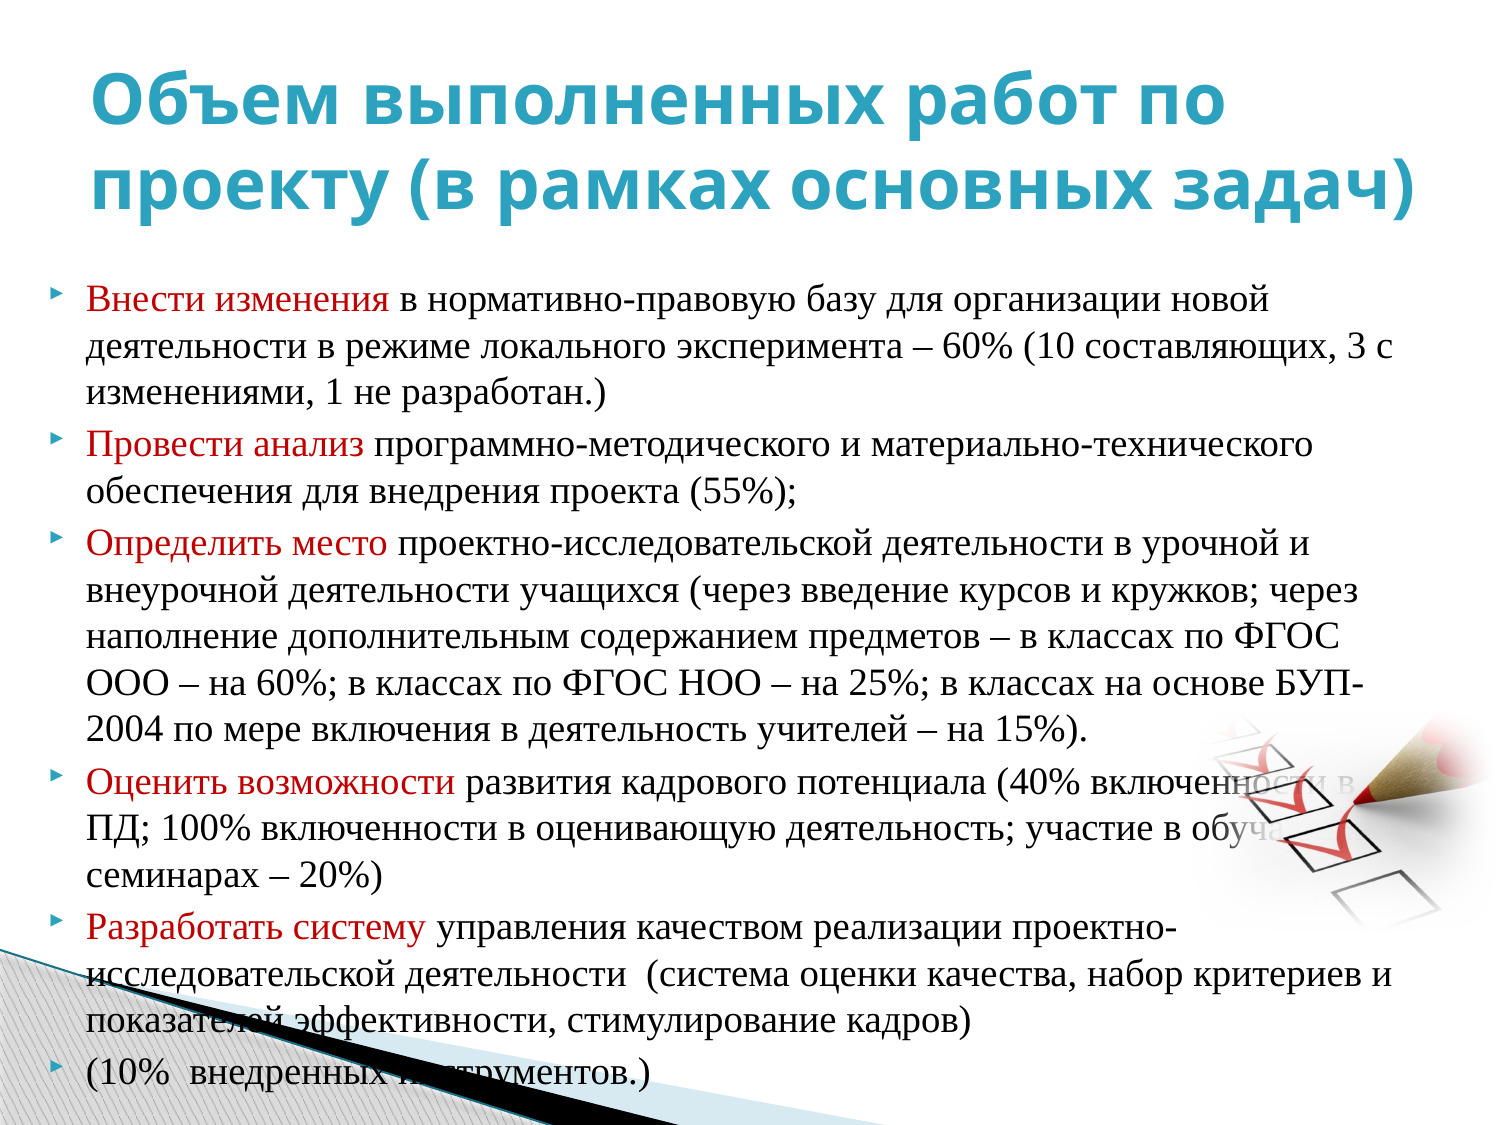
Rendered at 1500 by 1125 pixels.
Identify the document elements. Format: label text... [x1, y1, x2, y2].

title Объем выполненных работ по проекту (в рамках основных задач) [75, 45, 1483, 233]
picture [1188, 703, 1499, 937]
list Внести изменения в нормативно-правовую базу для организации новой деятельности в режиме локального эксперимента – 60% (10 составляющих, 3 с изменениями, 1 не разработан.) Провести анализ программно-методического и материально-технического обеспечения для внедрения проекта (55%); Определить место проектно-исследовательской деятельности в урочной и внеурочной деятельности учащихся (через введение курсов и кружков; через наполнение дополнительным содержанием предметов – в классах по ФГОС ООО – на 60%; в классах по ФГОС НОО – на 25%; в классах на основе БУП- 2004 по мере включения в деятельность учителей – на 15%). Оценить возможности развития кадрового потенциала (40% включенности в ПД; 100% включенности в оценивающую деятельность; участие в обучающих семинарах – 20%) Разработать систему управления качеством реализации проектно-исследовательской деятельности (система оценки качества, набор критериев и показателей эффективности, стимулирование кадров) (10% внедренных инструментов.) [17, 265, 1425, 1106]
